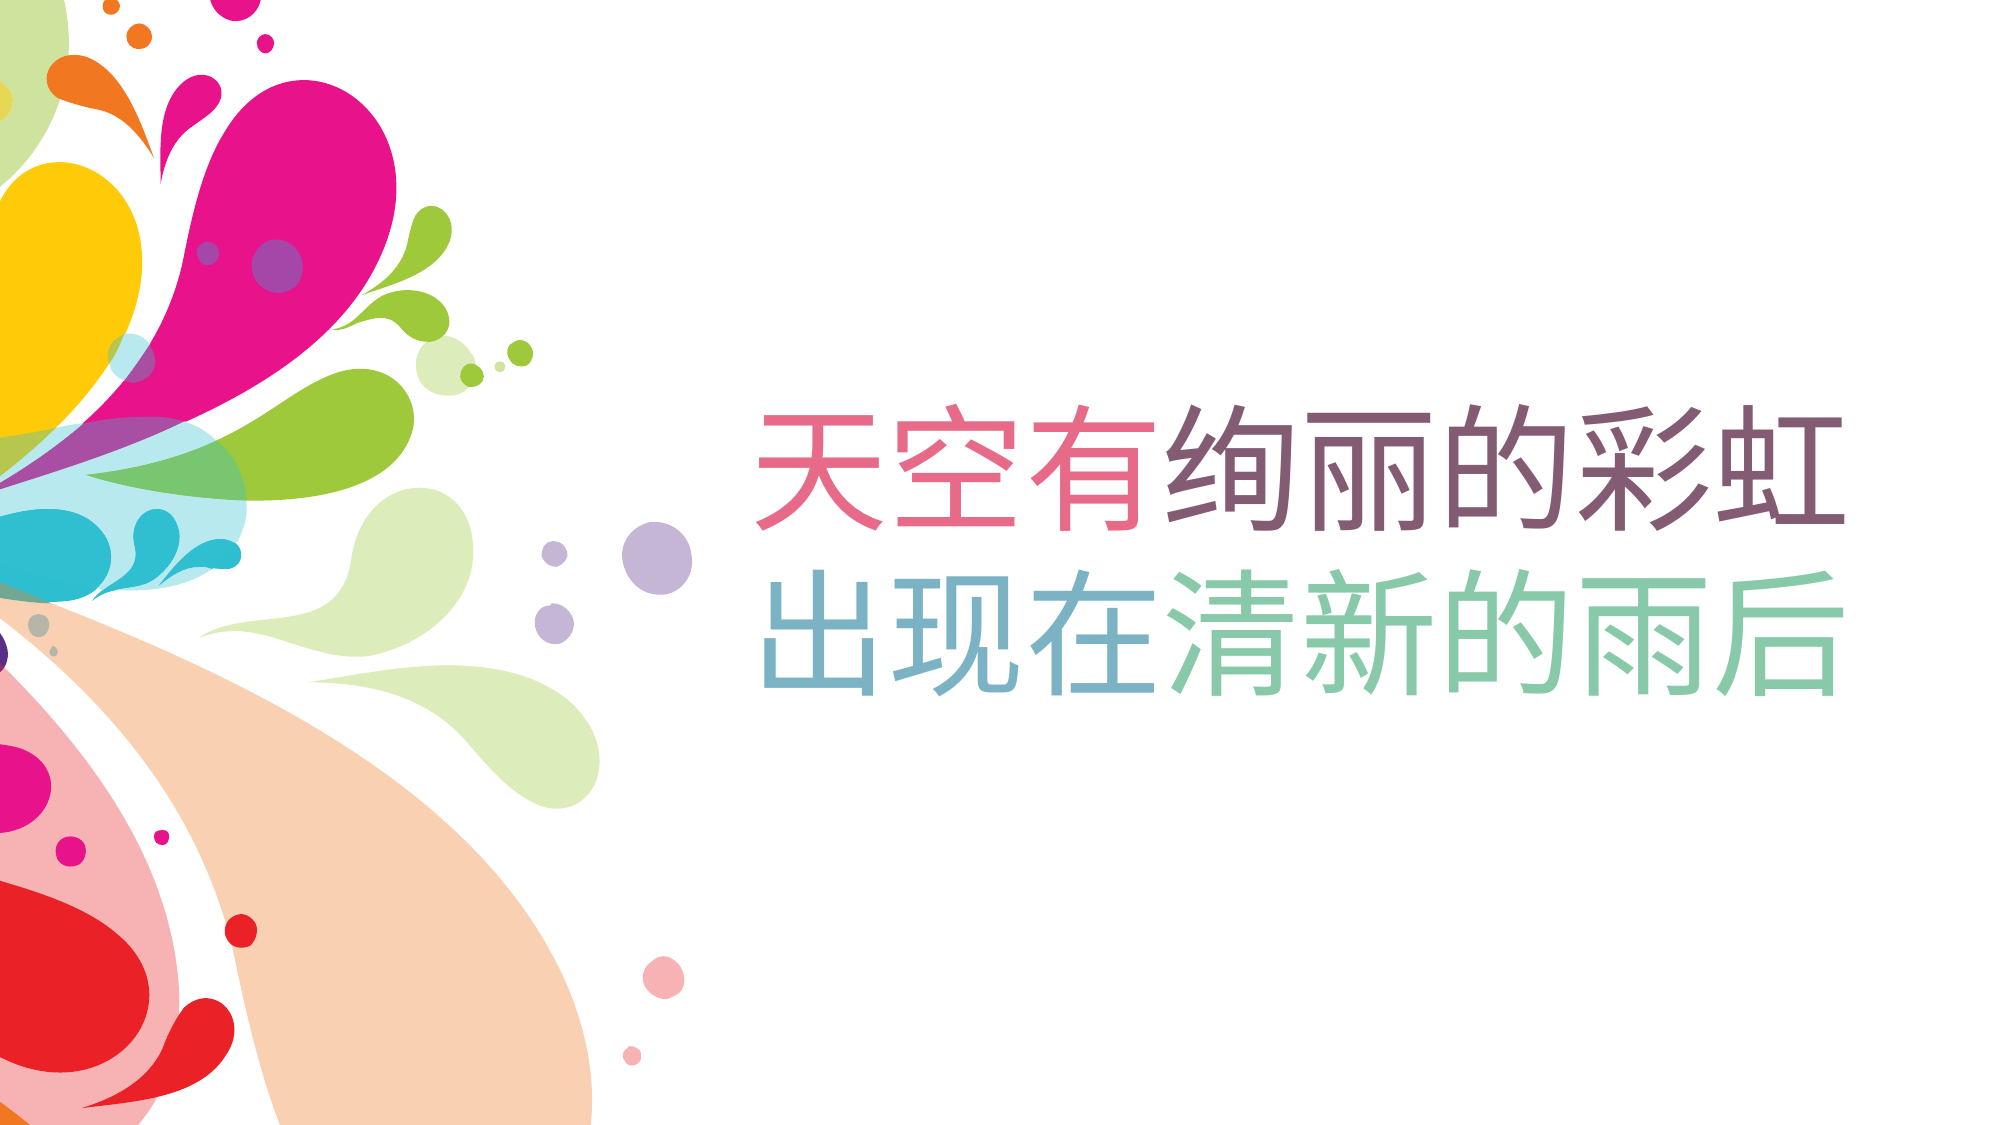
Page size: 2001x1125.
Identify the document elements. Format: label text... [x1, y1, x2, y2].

picture [0, 0, 694, 1125]
text_box 天空有绚丽的彩虹 出现在清新的雨后 [735, 375, 1896, 721]
